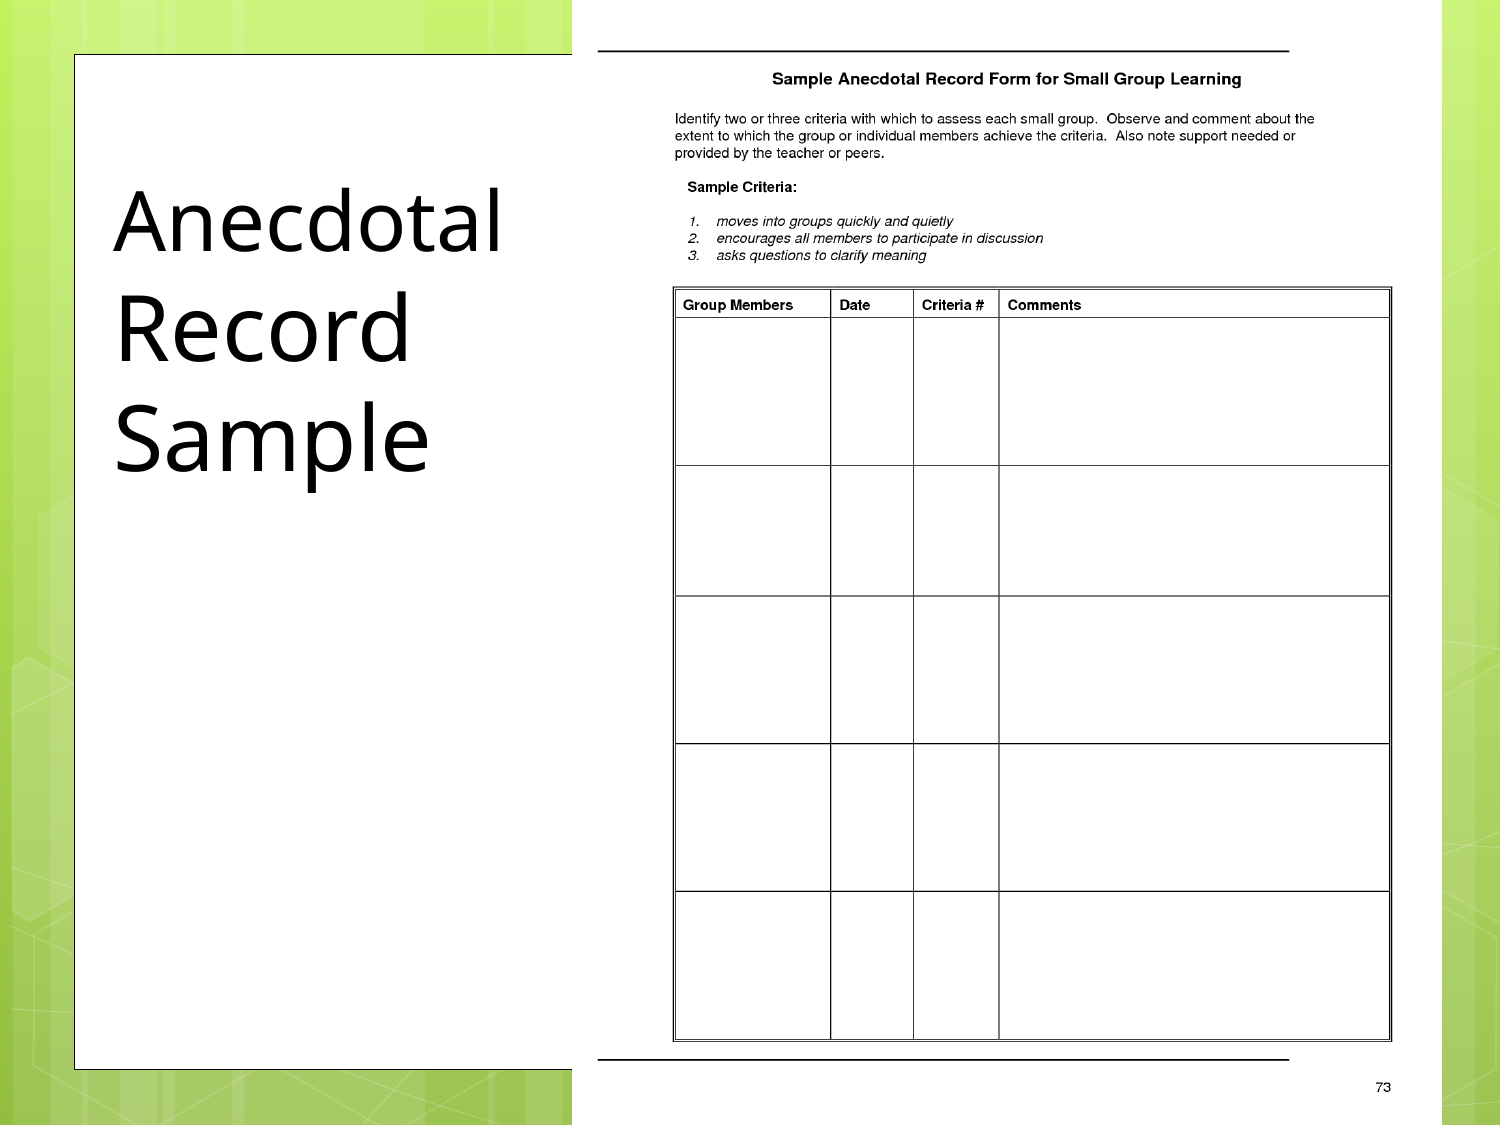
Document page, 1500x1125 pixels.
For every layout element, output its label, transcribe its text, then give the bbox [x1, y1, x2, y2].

picture [571, 0, 1442, 1125]
text_box Anecdotal Record Sample [98, 152, 566, 498]
